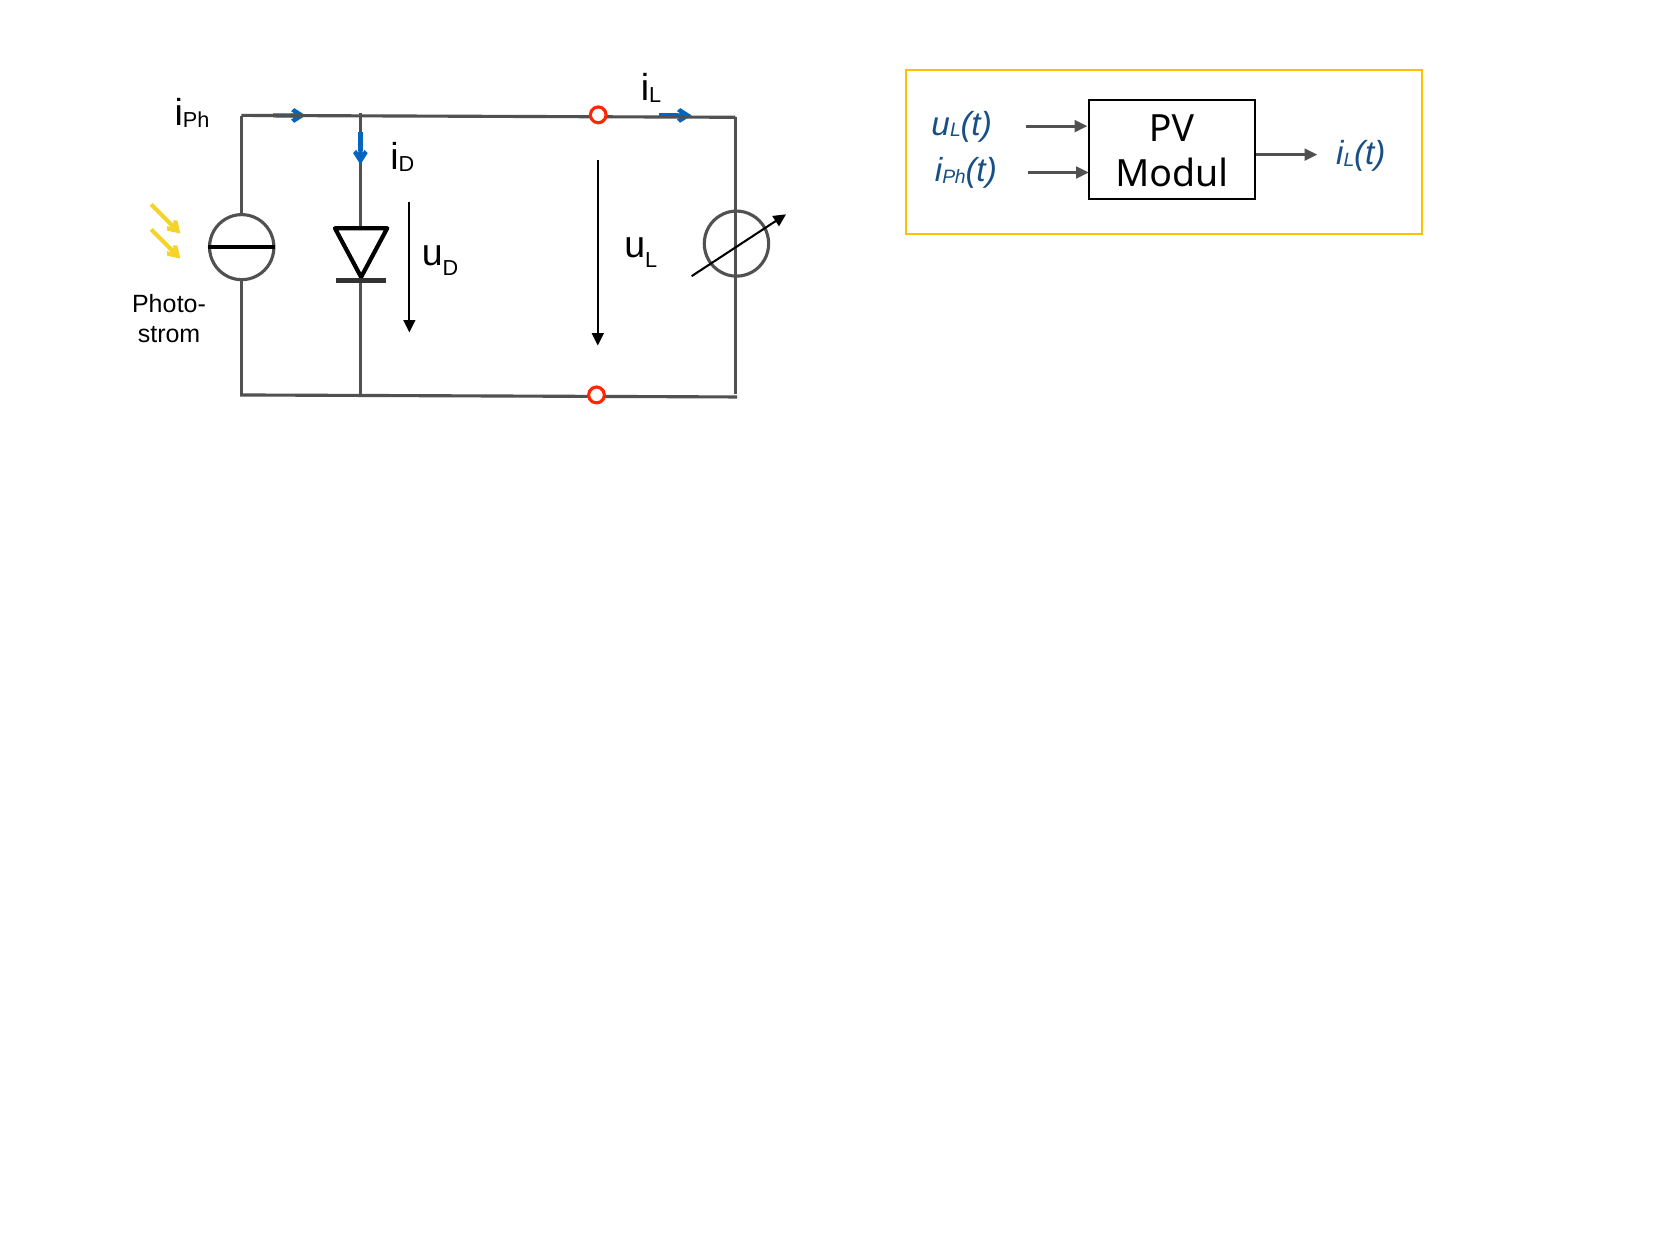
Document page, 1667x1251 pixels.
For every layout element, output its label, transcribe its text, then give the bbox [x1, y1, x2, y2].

text_box [588, 386, 605, 403]
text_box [905, 69, 1422, 235]
text_box uD [406, 219, 490, 291]
text_box iD [373, 124, 432, 195]
text_box uL [609, 212, 693, 283]
text_box [334, 228, 388, 278]
text_box [691, 214, 786, 277]
text_box [353, 131, 368, 165]
text_box [403, 291, 416, 333]
text_box Photo-strom [103, 278, 235, 365]
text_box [150, 204, 181, 259]
text_box [711, 229, 769, 277]
text_box iL [609, 54, 693, 126]
text_box [591, 159, 605, 346]
text_box [590, 106, 607, 123]
text_box iPh [159, 80, 339, 151]
text_box [704, 211, 765, 263]
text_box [207, 214, 276, 280]
